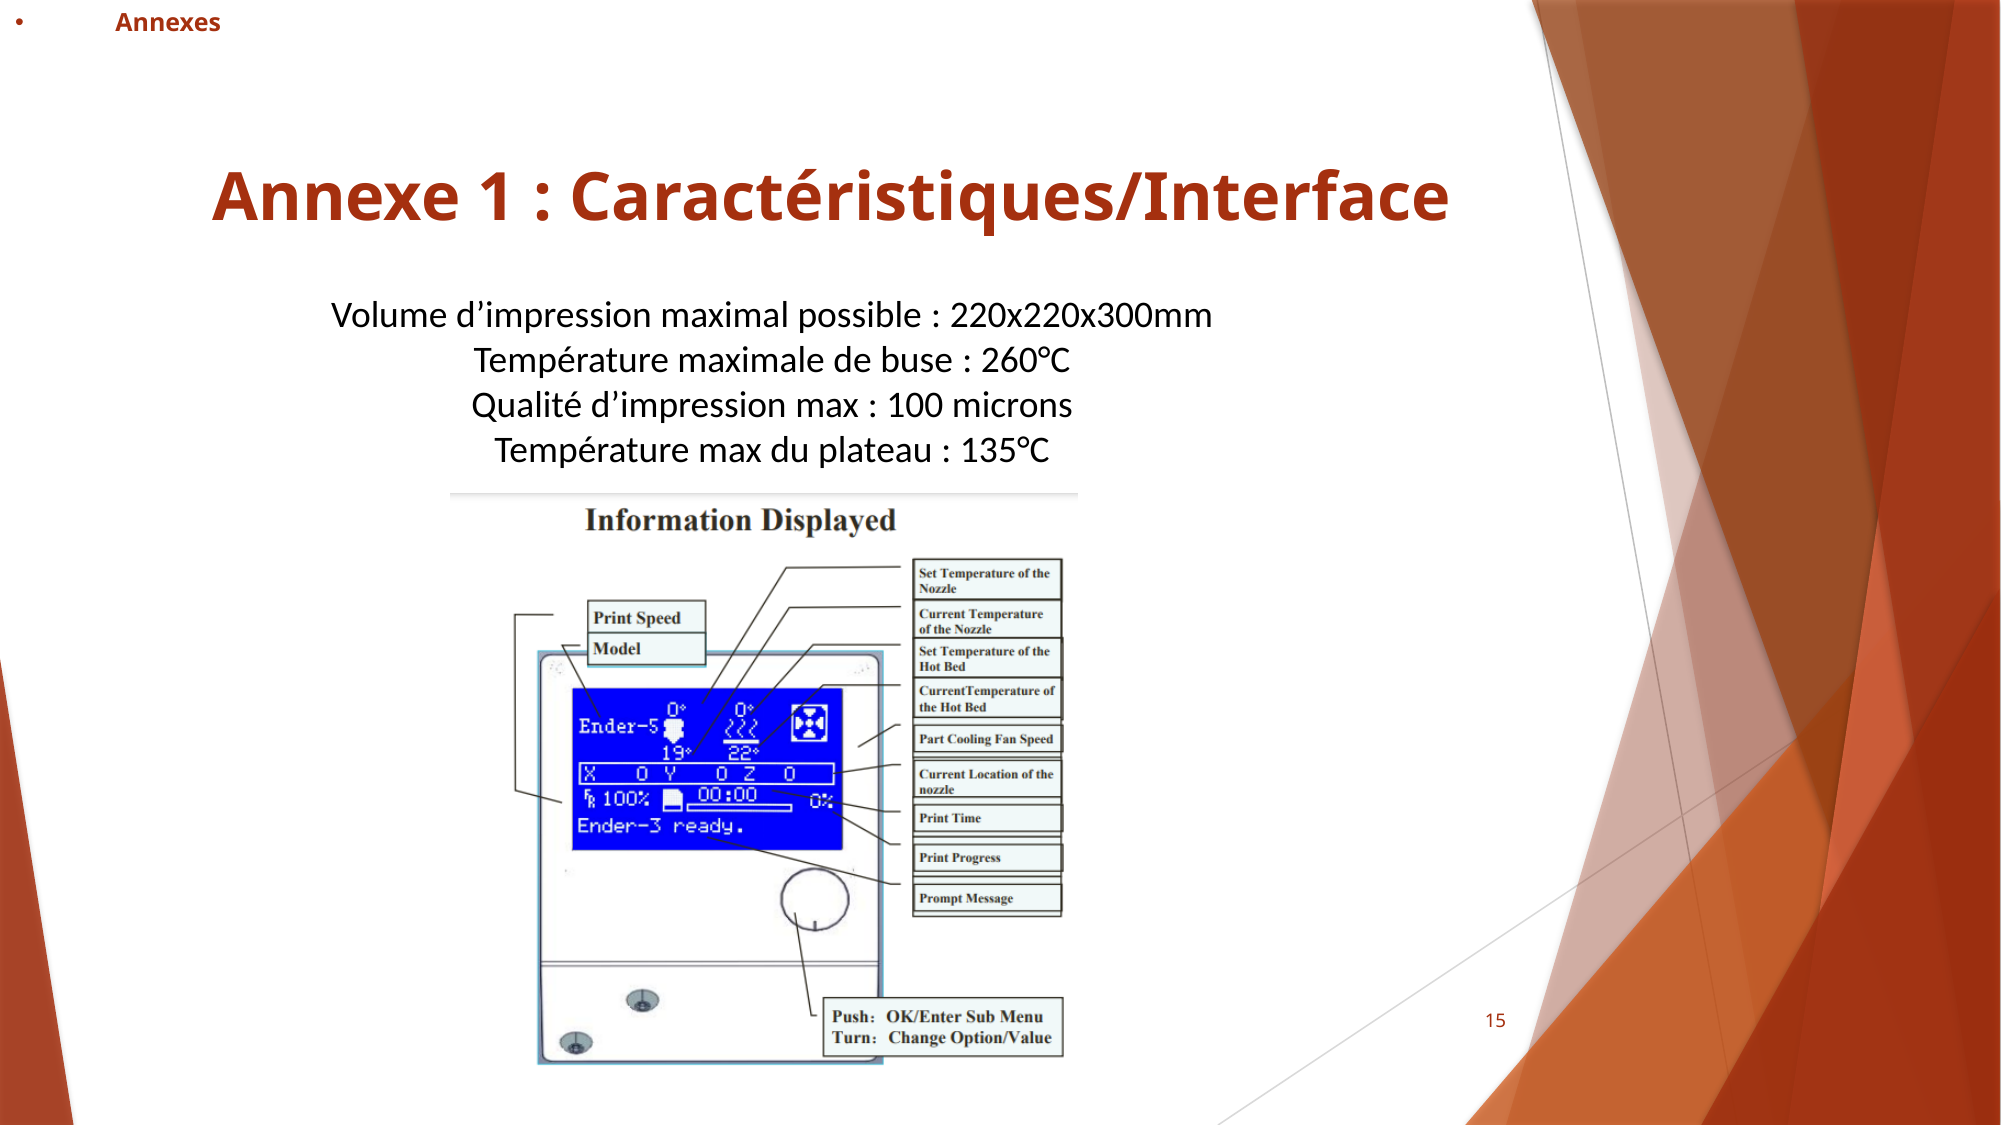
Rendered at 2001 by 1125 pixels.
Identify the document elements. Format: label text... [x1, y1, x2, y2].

picture [449, 492, 1079, 1087]
text_box Annexe 1 : Caractéristiques/Interface [197, 149, 1493, 287]
text_box Annexes [0, 0, 405, 109]
slide_number 15 [1409, 991, 1522, 1051]
text_box Volume d’impression maximal possible : 220x220x300mm Température maximale de buse : 260°C Qualité d’impression max : 100 microns Température max du plateau : 135°C [218, 282, 1326, 478]
